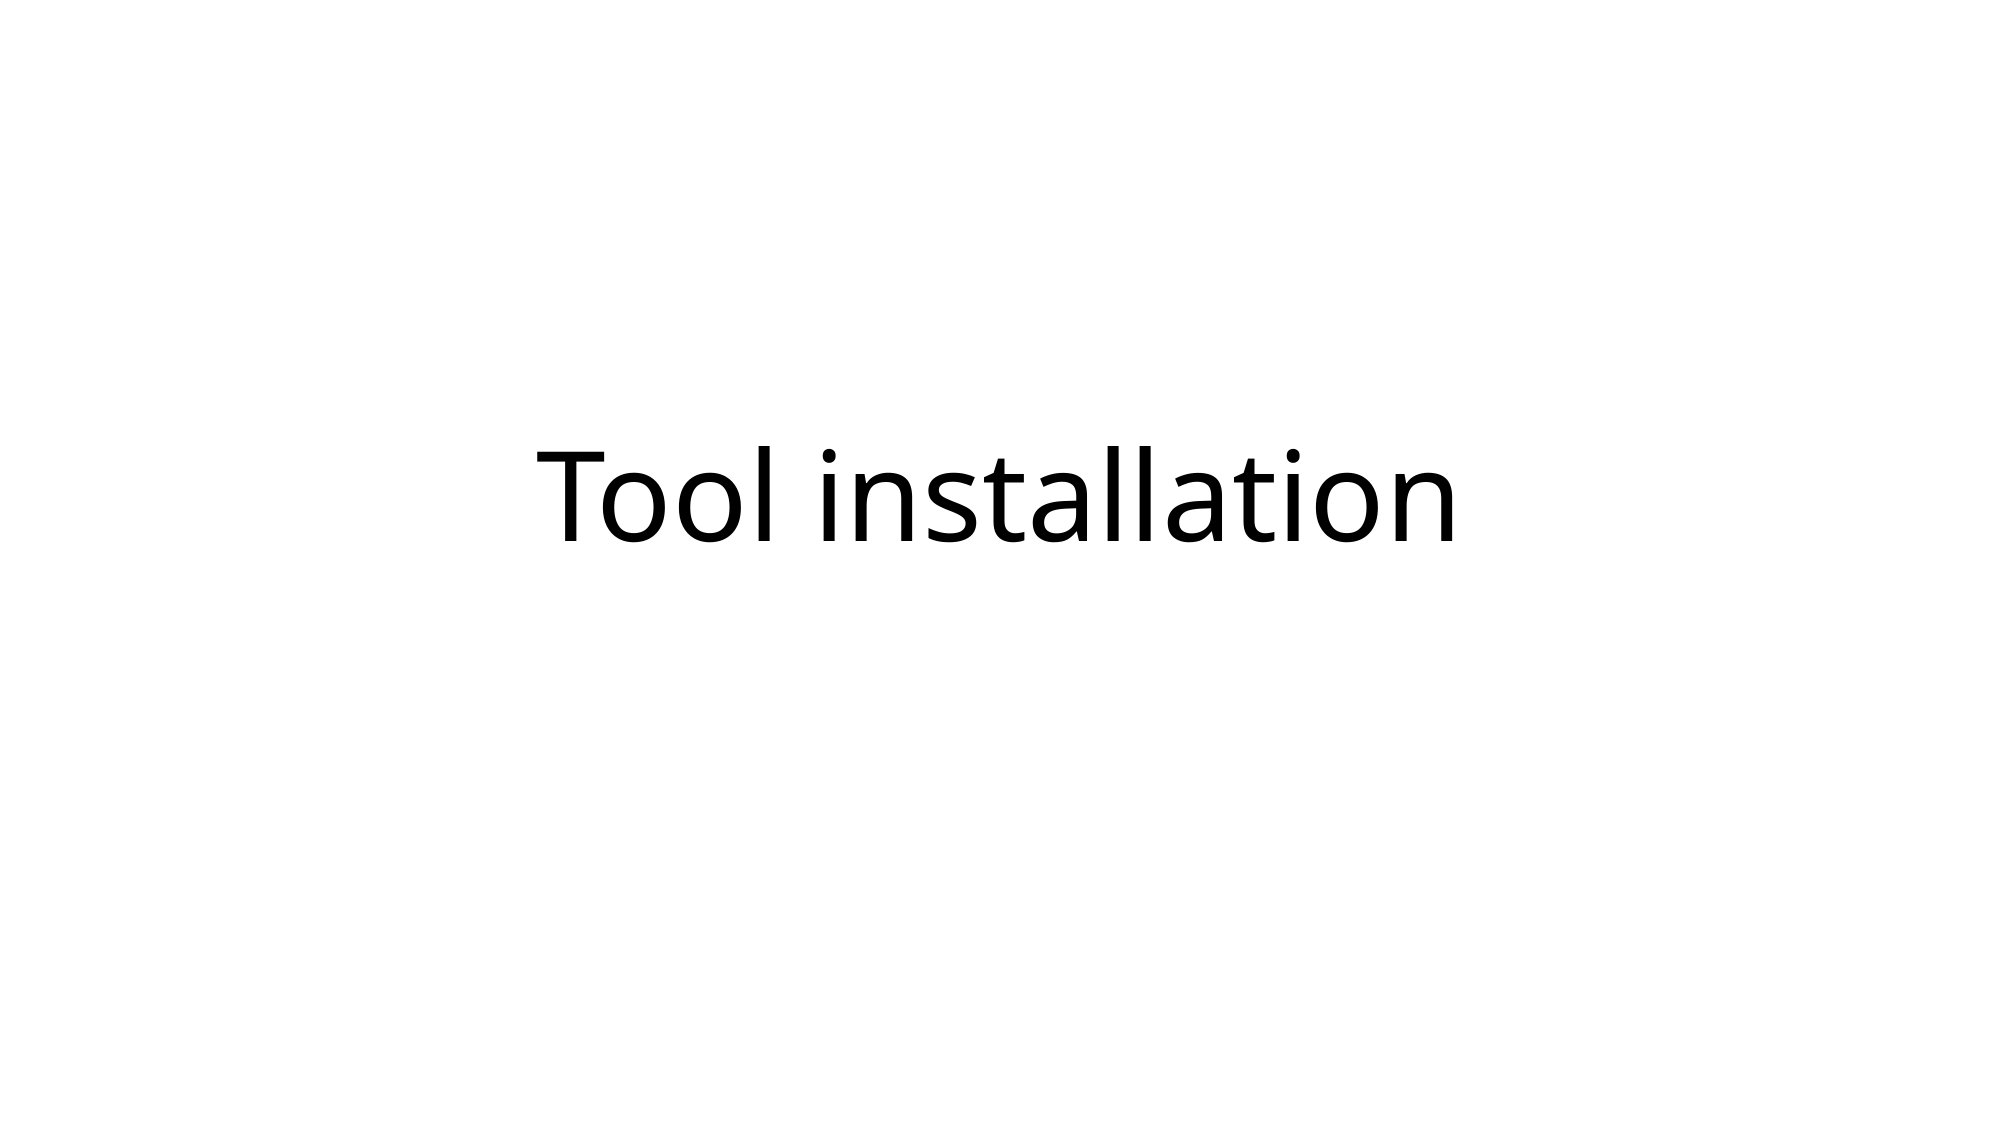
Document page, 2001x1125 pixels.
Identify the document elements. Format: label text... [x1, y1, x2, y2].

title Tool installation [249, 184, 1750, 576]
